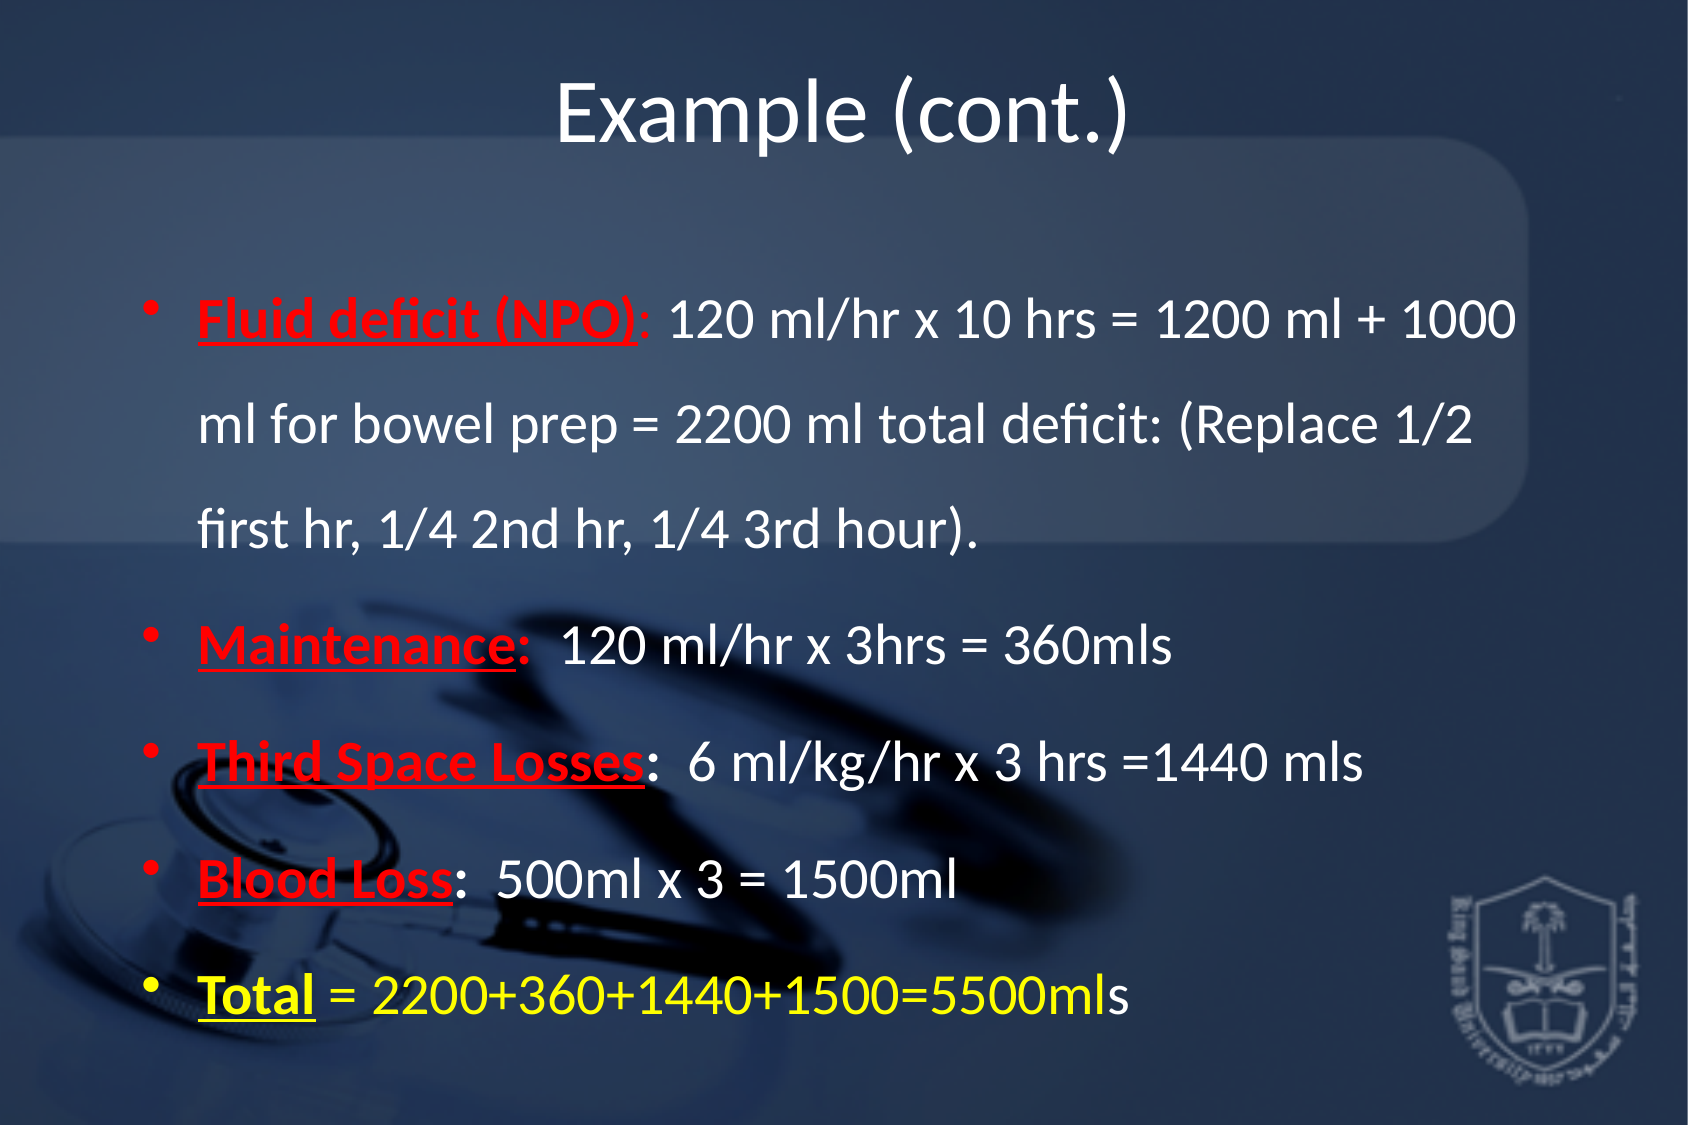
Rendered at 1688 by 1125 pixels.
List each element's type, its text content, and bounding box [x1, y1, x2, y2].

title Example (cont.) [126, 37, 1561, 175]
list Fluid deficit (NPO): 120 ml/hr x 10 hrs = 1200 ml + 1000 ml for bowel prep = 2200 ml total deficit: (Replace 1/2 first hr, 1/4 2nd hr, 1/4 3rd hour). Maintenance: 120 ml/hr x 3hrs = 360mls Third Space Losses: 6 ml/kg/hr x 3 hrs =1440 mls Blood Loss: 500ml x 3 = 1500ml Total = 2200+360+1440+1500=5500mls [126, 237, 1561, 913]
picture [0, 0, 1688, 1125]
